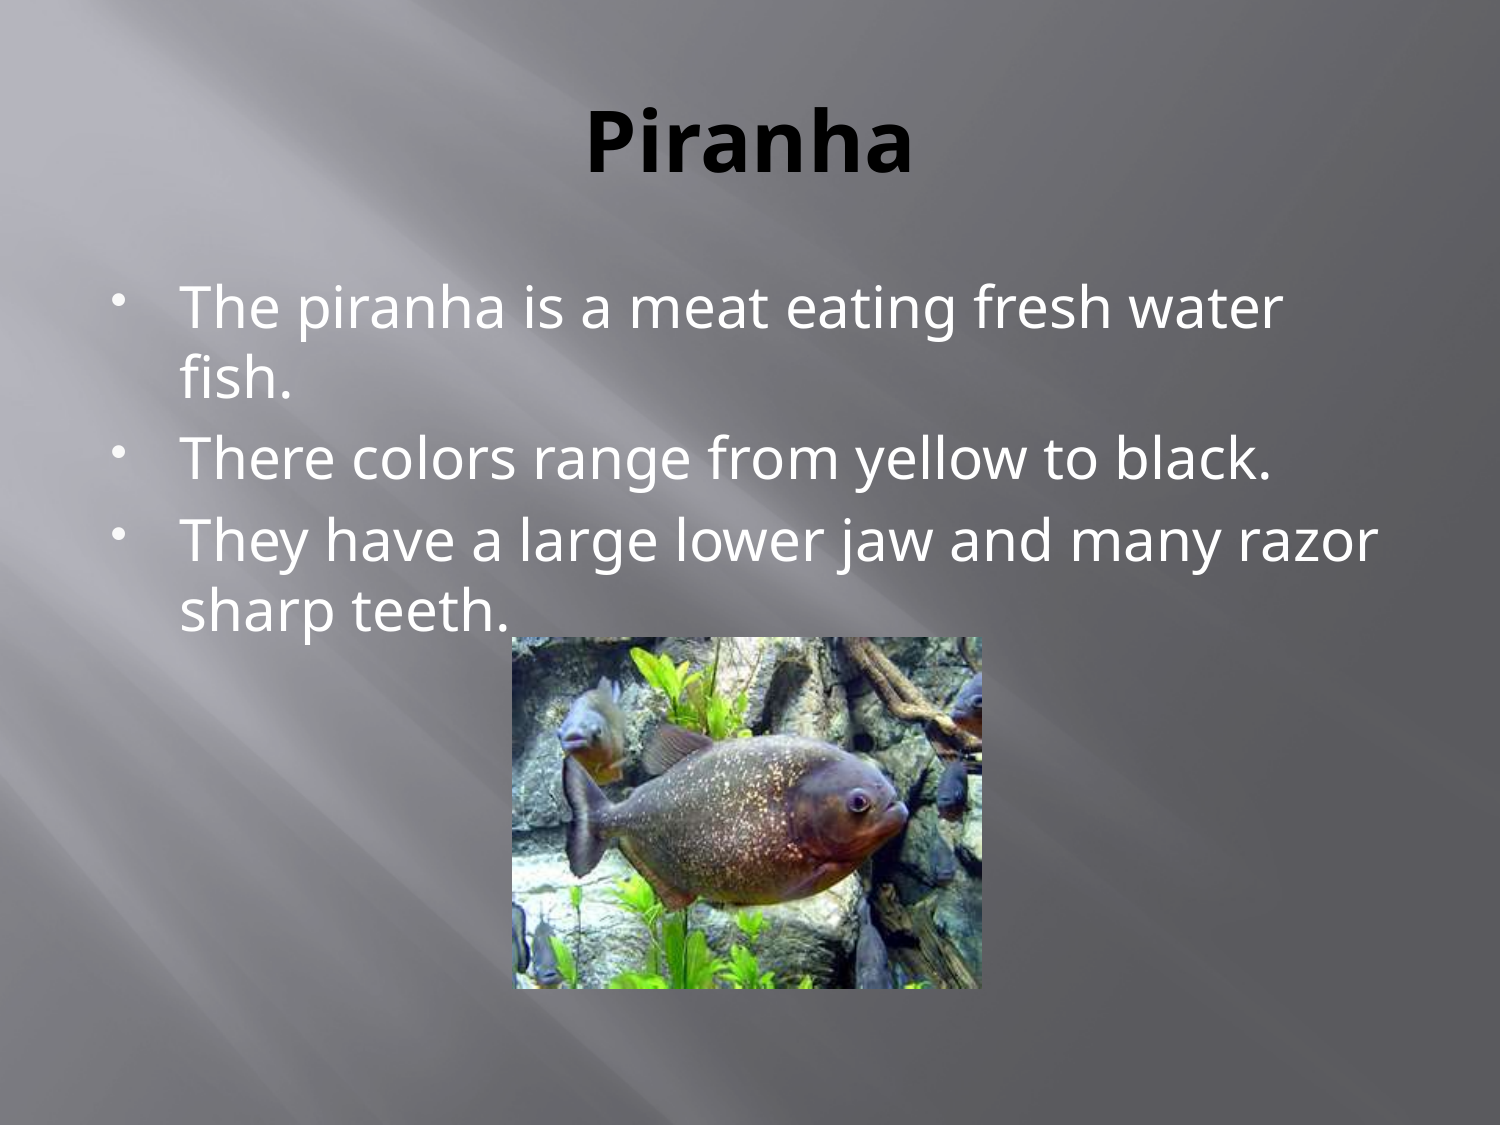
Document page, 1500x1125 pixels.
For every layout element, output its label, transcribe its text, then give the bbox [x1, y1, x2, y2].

list The piranha is a meat eating fresh water fish. There colors range from yellow to black. They have a large lower jaw and many razor sharp teeth. [75, 262, 1425, 1035]
title Piranha [75, 45, 1425, 233]
picture [512, 637, 982, 990]
